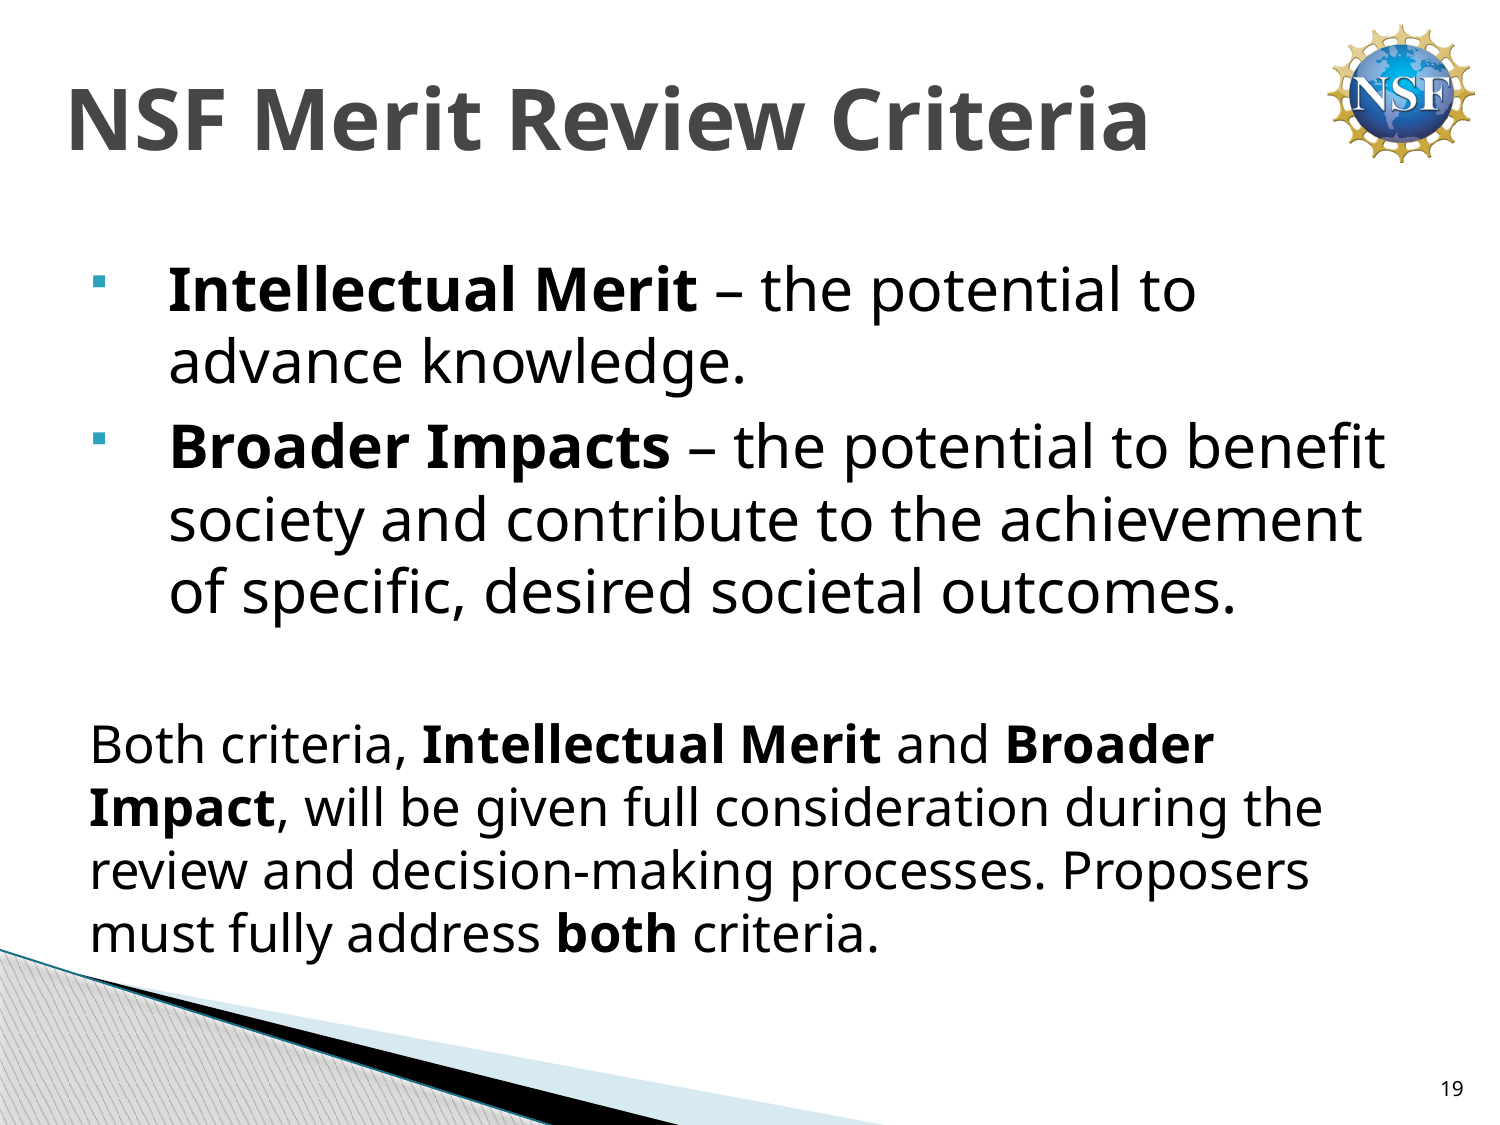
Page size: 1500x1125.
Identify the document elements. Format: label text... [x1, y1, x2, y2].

list Intellectual Merit – the potential to advance knowledge. Broader Impacts – the potential to benefit society and contribute to the achievement of specific, desired societal outcomes. Both criteria, Intellectual Merit and Broader Impact, will be given full consideration during the review and decision-making processes. Proposers must fully address both criteria. [75, 243, 1425, 986]
title NSF Merit Review Criteria [50, 45, 1288, 188]
slide_number 19 [1418, 1051, 1479, 1112]
picture [1327, 24, 1475, 163]
